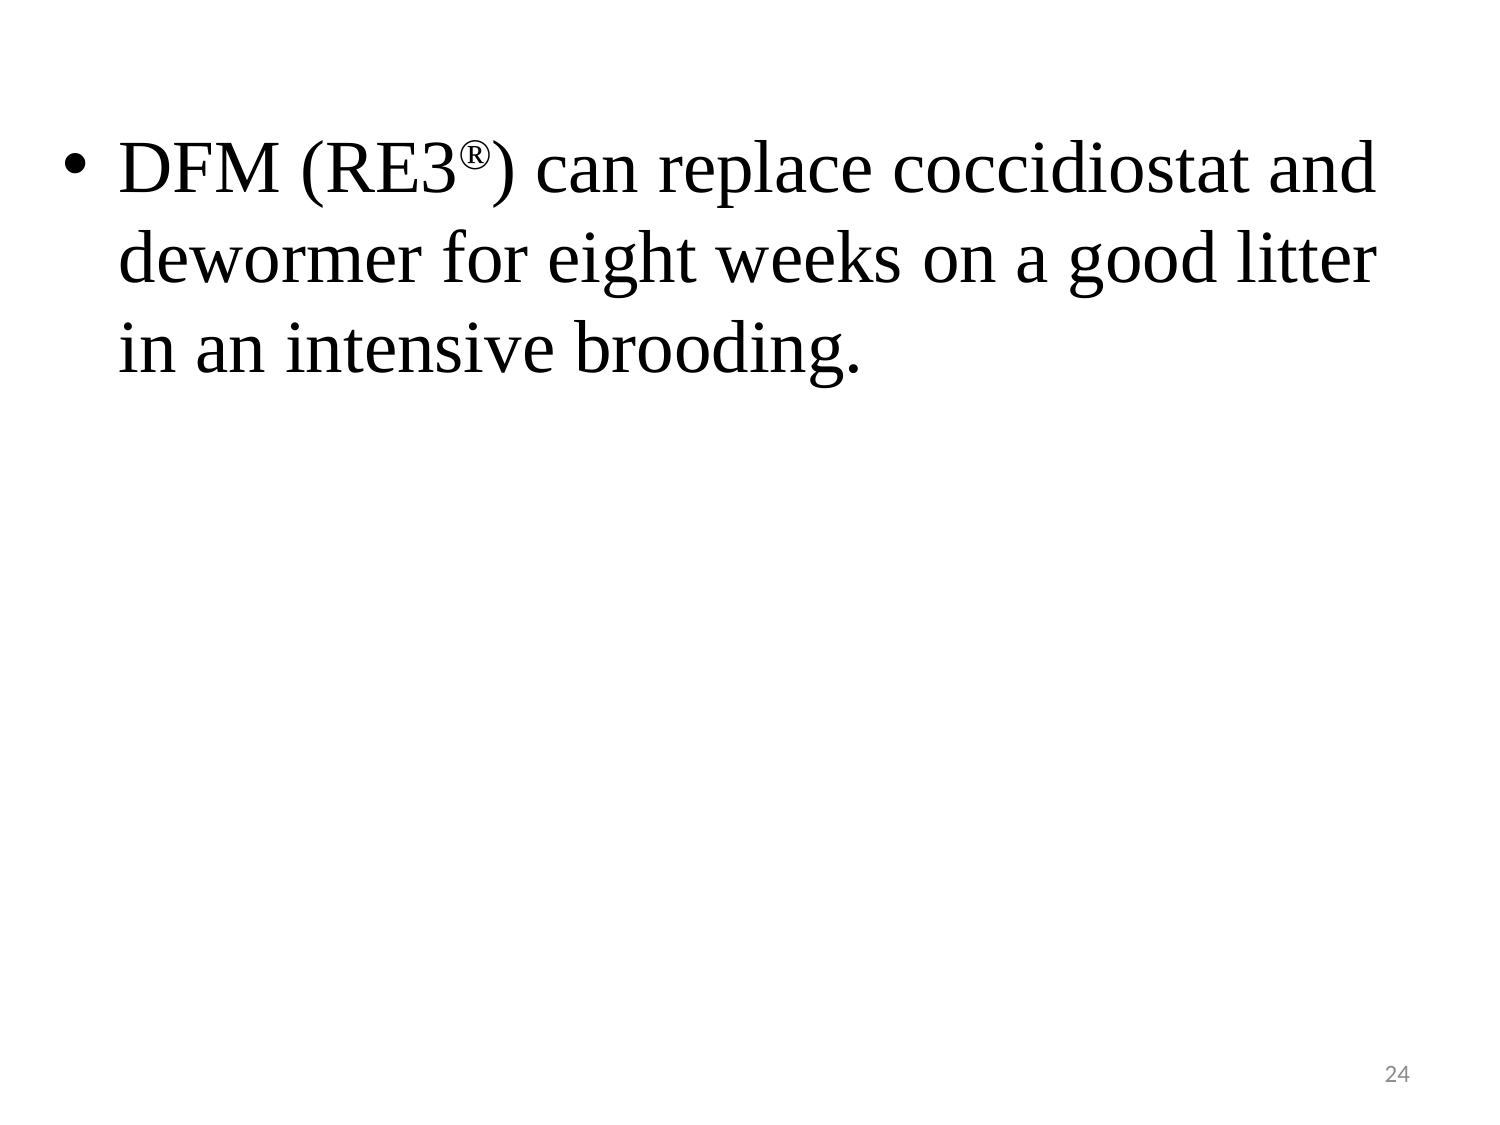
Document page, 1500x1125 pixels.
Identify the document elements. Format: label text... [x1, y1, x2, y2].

list DFM (RE3®) can replace coccidiostat and dewormer for eight weeks on a good litter in an intensive brooding. [47, 109, 1415, 1025]
slide_number 24 [1074, 1042, 1425, 1103]
